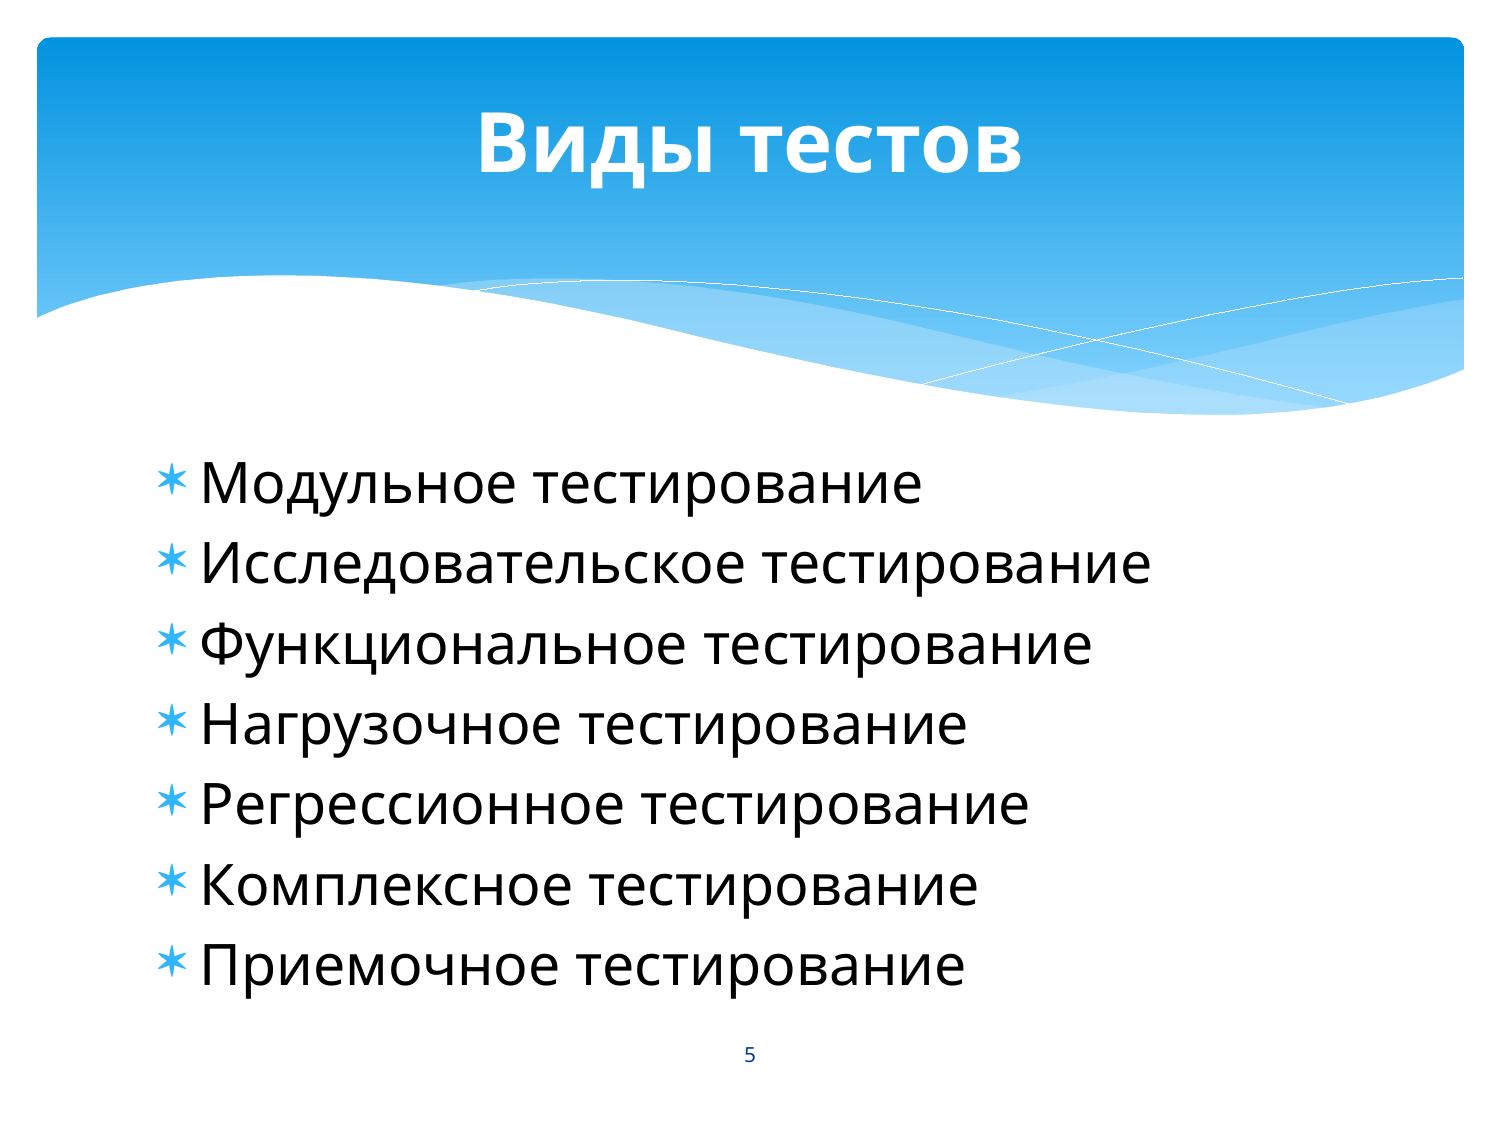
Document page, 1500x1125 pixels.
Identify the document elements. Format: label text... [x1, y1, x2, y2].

title Виды тестов [75, 0, 1425, 279]
slide_number 5 [654, 1025, 846, 1086]
list Модульное тестирование Исследовательское тестирование Функциональное тестирование Нагрузочное тестирование Регрессионное тестирование Комплексное тестирование Приемочное тестирование [143, 438, 1359, 1005]
